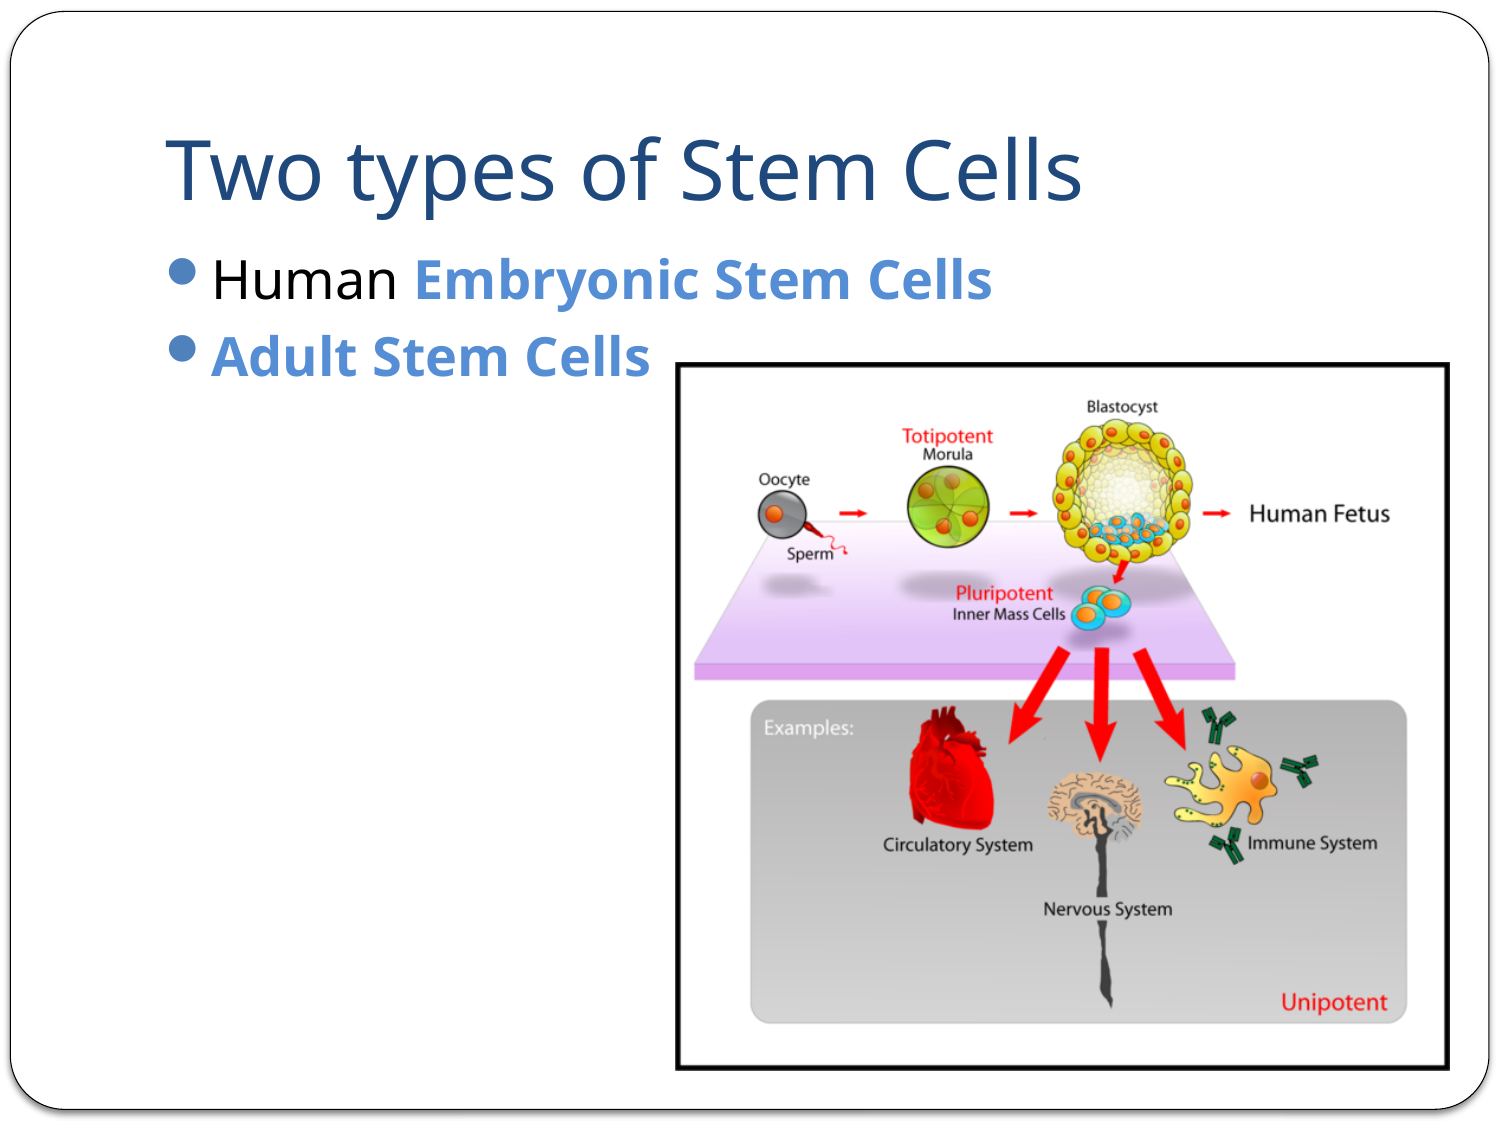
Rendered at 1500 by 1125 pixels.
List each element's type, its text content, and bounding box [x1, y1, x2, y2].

title Two types of Stem Cells [150, 45, 1425, 233]
picture [674, 362, 1451, 1072]
list Human Embryonic Stem Cells Adult Stem Cells [150, 237, 1425, 988]
